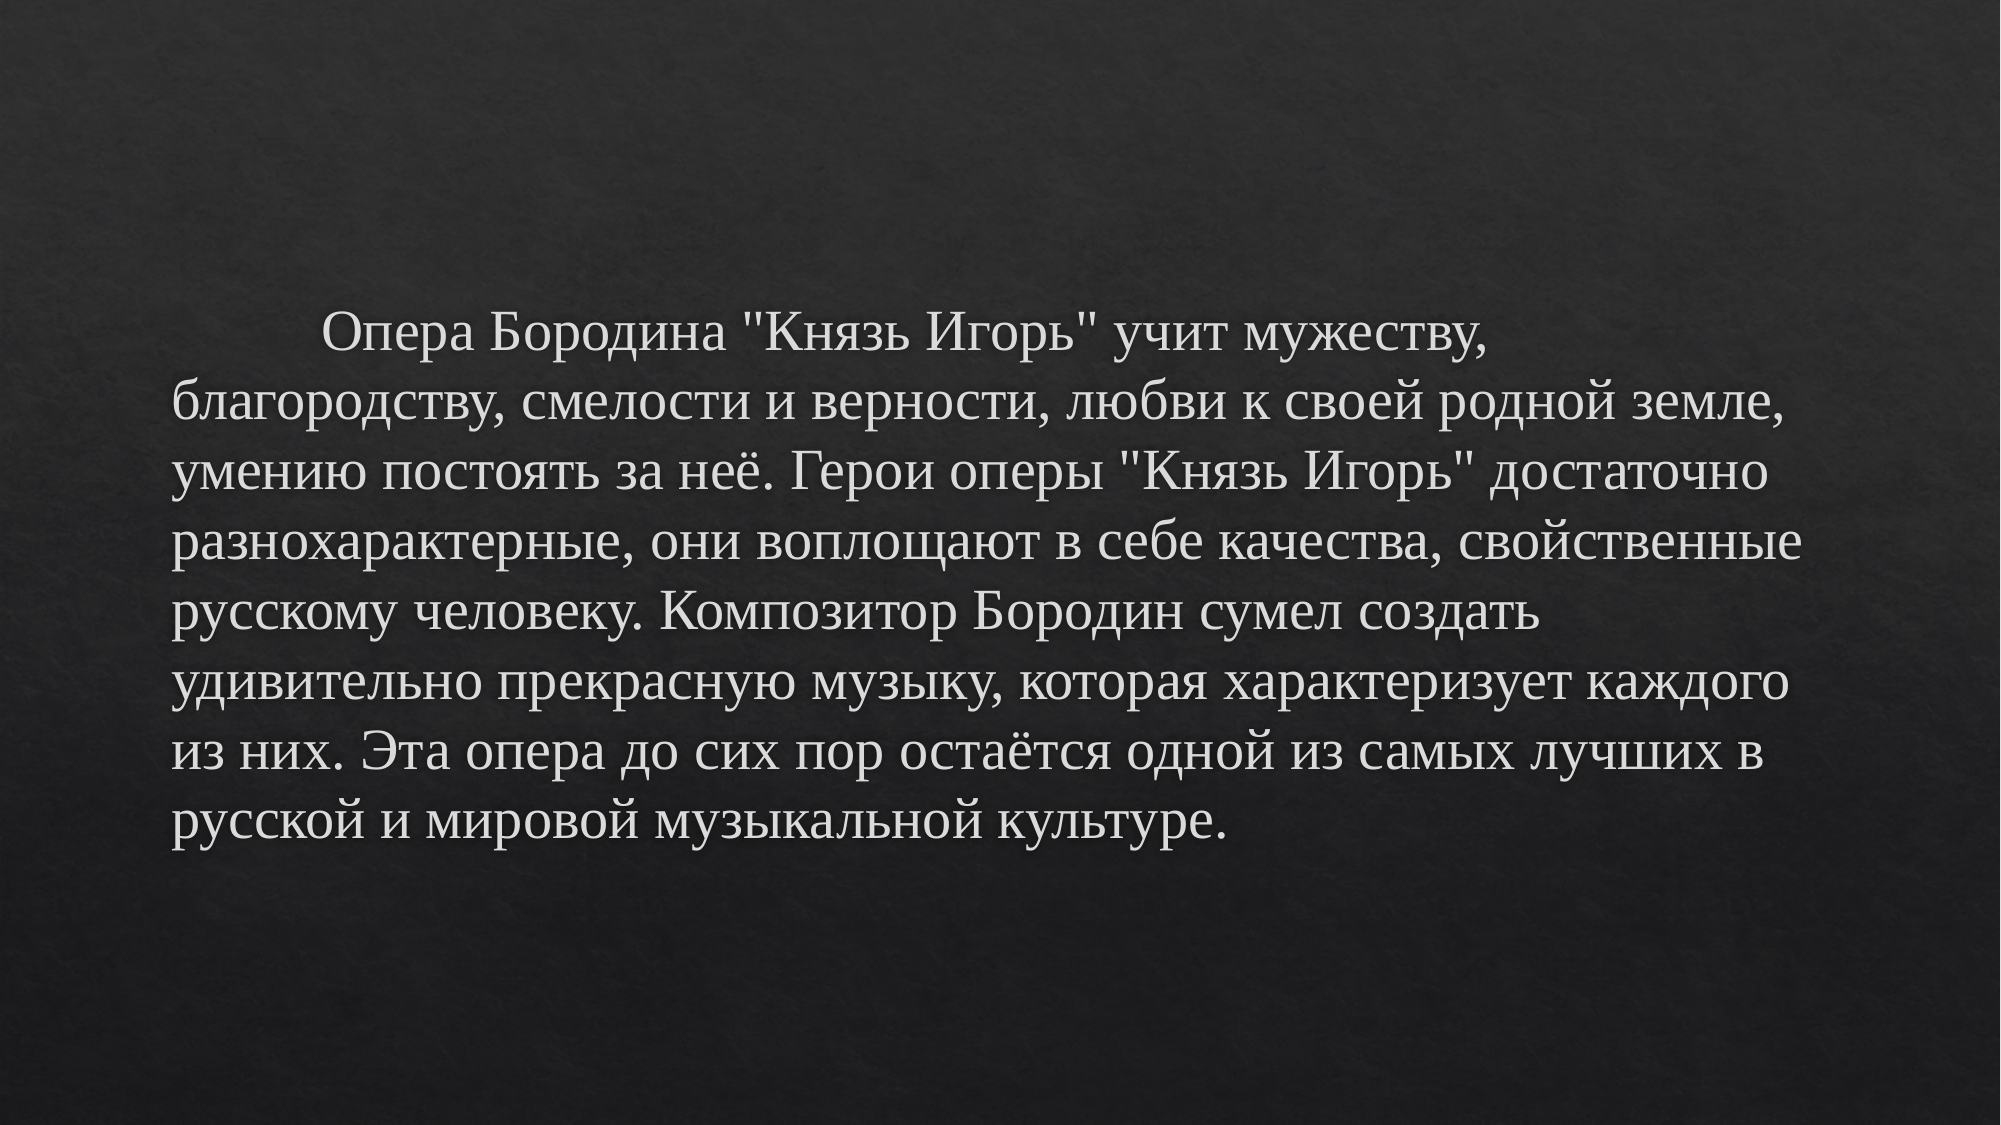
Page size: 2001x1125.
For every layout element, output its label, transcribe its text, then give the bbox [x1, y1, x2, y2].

list Опера Бородина "Князь Игорь" учит мужеству, благородству, смелости и верности, любви к своей родной земле, умению постоять за неё. Герои оперы "Князь Игорь" достаточно разнохарактерные, они воплощают в себе качества, свойственные русскому человеку. Композитор Бородин сумел создать удивительно прекрасную музыку, которая характеризует каждого из них. Эта опера до сих пор остаётся одной из самых лучших в русской и мировой музыкальной культуре. [149, 284, 1849, 950]
